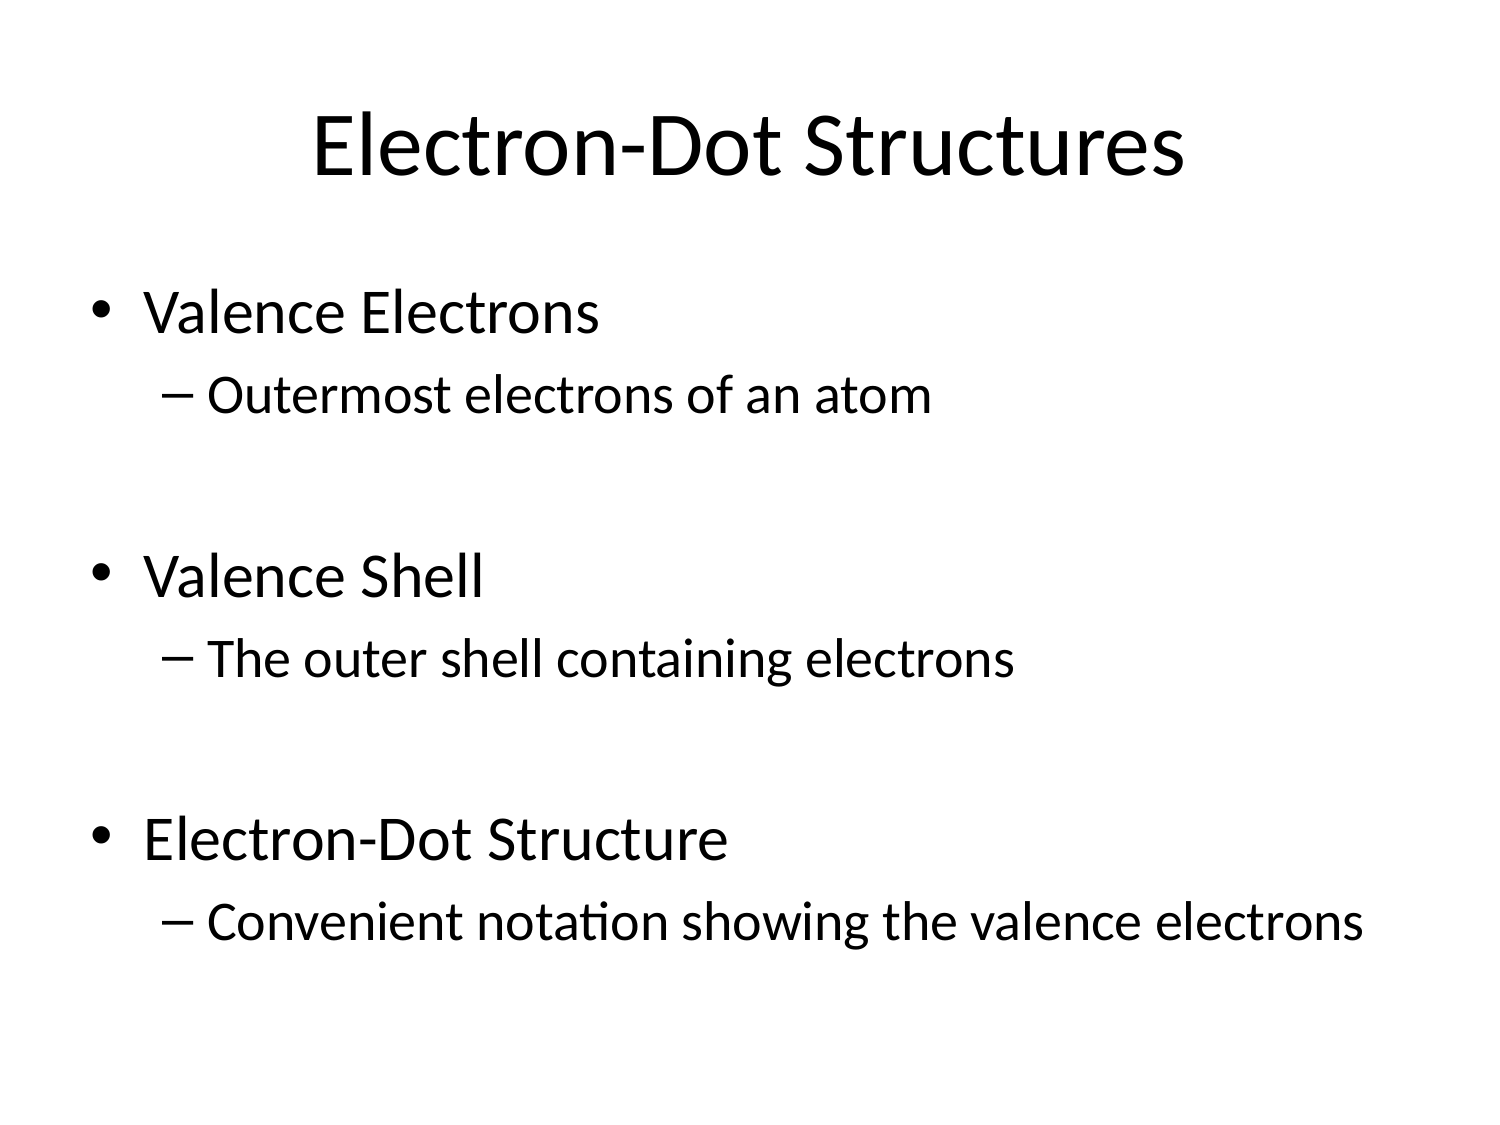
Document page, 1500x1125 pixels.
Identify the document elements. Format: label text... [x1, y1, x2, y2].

title Electron-Dot Structures [75, 45, 1425, 233]
list Valence Electrons Outermost electrons of an atom Valence Shell The outer shell containing electrons Electron-Dot Structure Convenient notation showing the valence electrons [75, 262, 1425, 1005]
